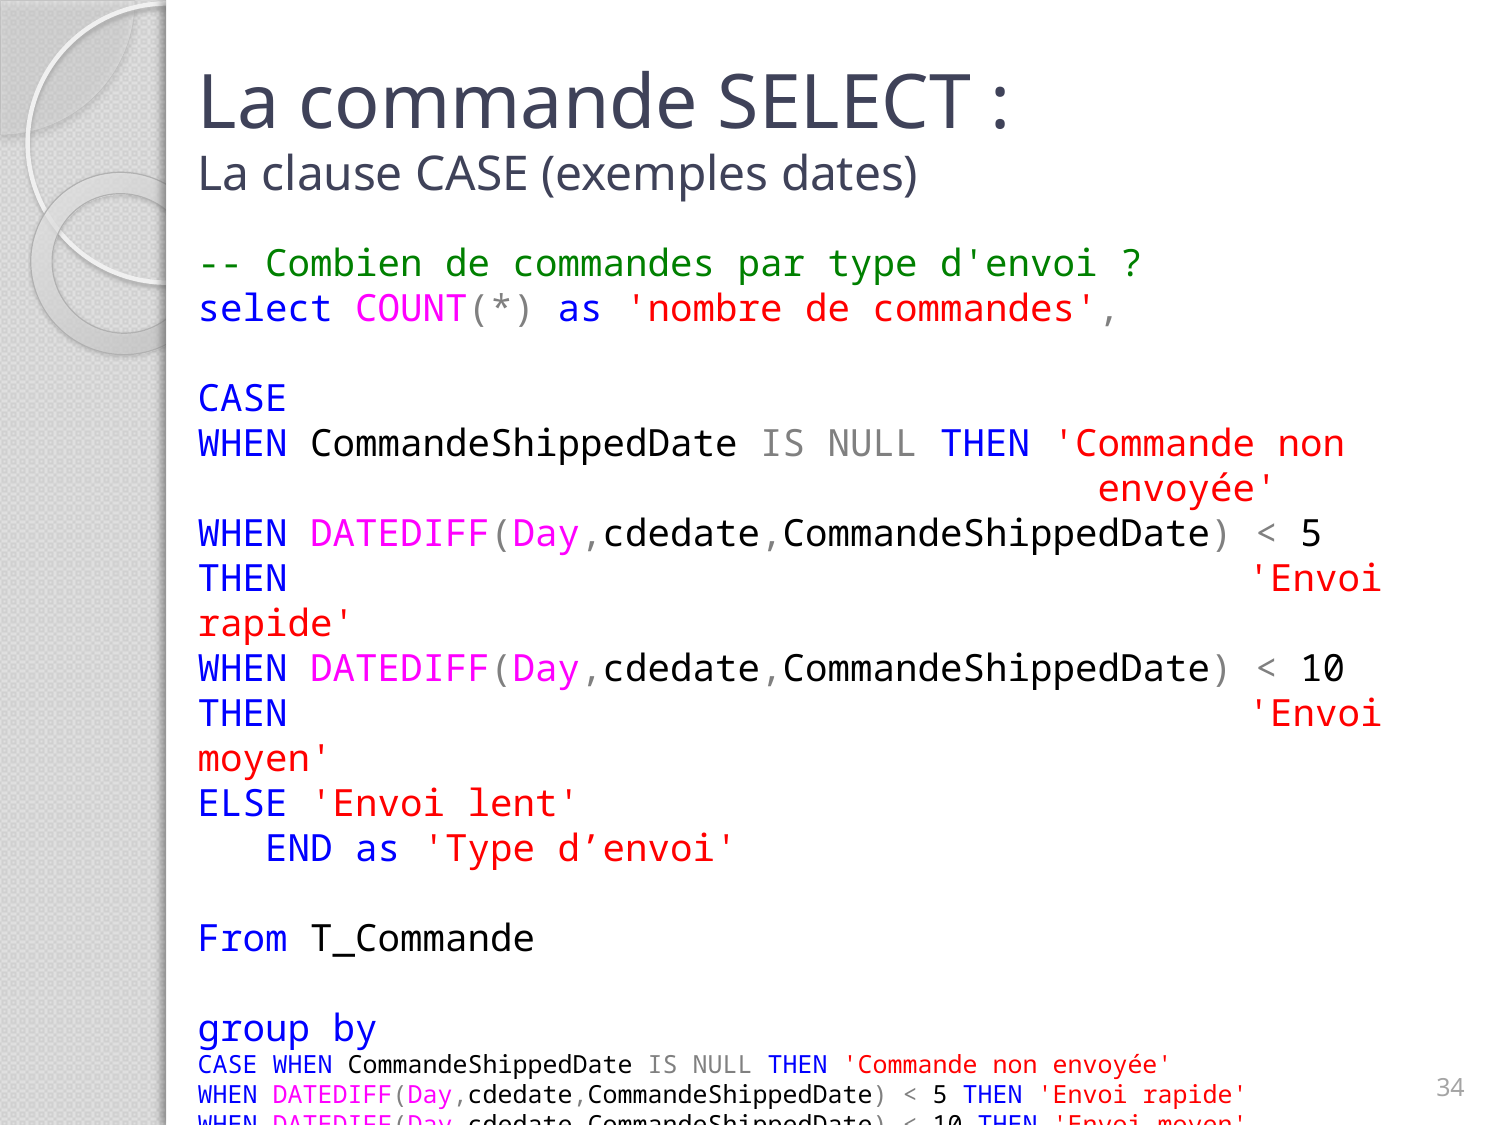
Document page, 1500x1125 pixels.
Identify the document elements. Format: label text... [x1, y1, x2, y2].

slide_number 34 [1413, 1034, 1488, 1113]
text_box -- Combien de commandes par type d'envoi ? select COUNT(*) as 'nombre de commandes', CASE WHEN CommandeShippedDate IS NULL THEN 'Commande non envoyée' WHEN DATEDIFF(Day,cdedate,CommandeShippedDate) < 5 THEN 'Envoi rapide' WHEN DATEDIFF(Day,cdedate,CommandeShippedDate) < 10 THEN 'Envoi moyen' ELSE 'Envoi lent' END as 'Type d’envoi' From T_Commande group by CASE WHEN CommandeShippedDate IS NULL THEN 'Commande non envoyée' WHEN DATEDIFF(Day,cdedate,CommandeShippedDate) < 5 THEN 'Envoi rapide' WHEN DATEDIFF(Day,cdedate,CommandeShippedDate) < 10 THEN 'Envoi moyen' ELSE 'Envoi lent’ END [182, 231, 1447, 1125]
title La commande SELECT : La clause CASE (exemples dates) [183, 45, 1466, 209]
